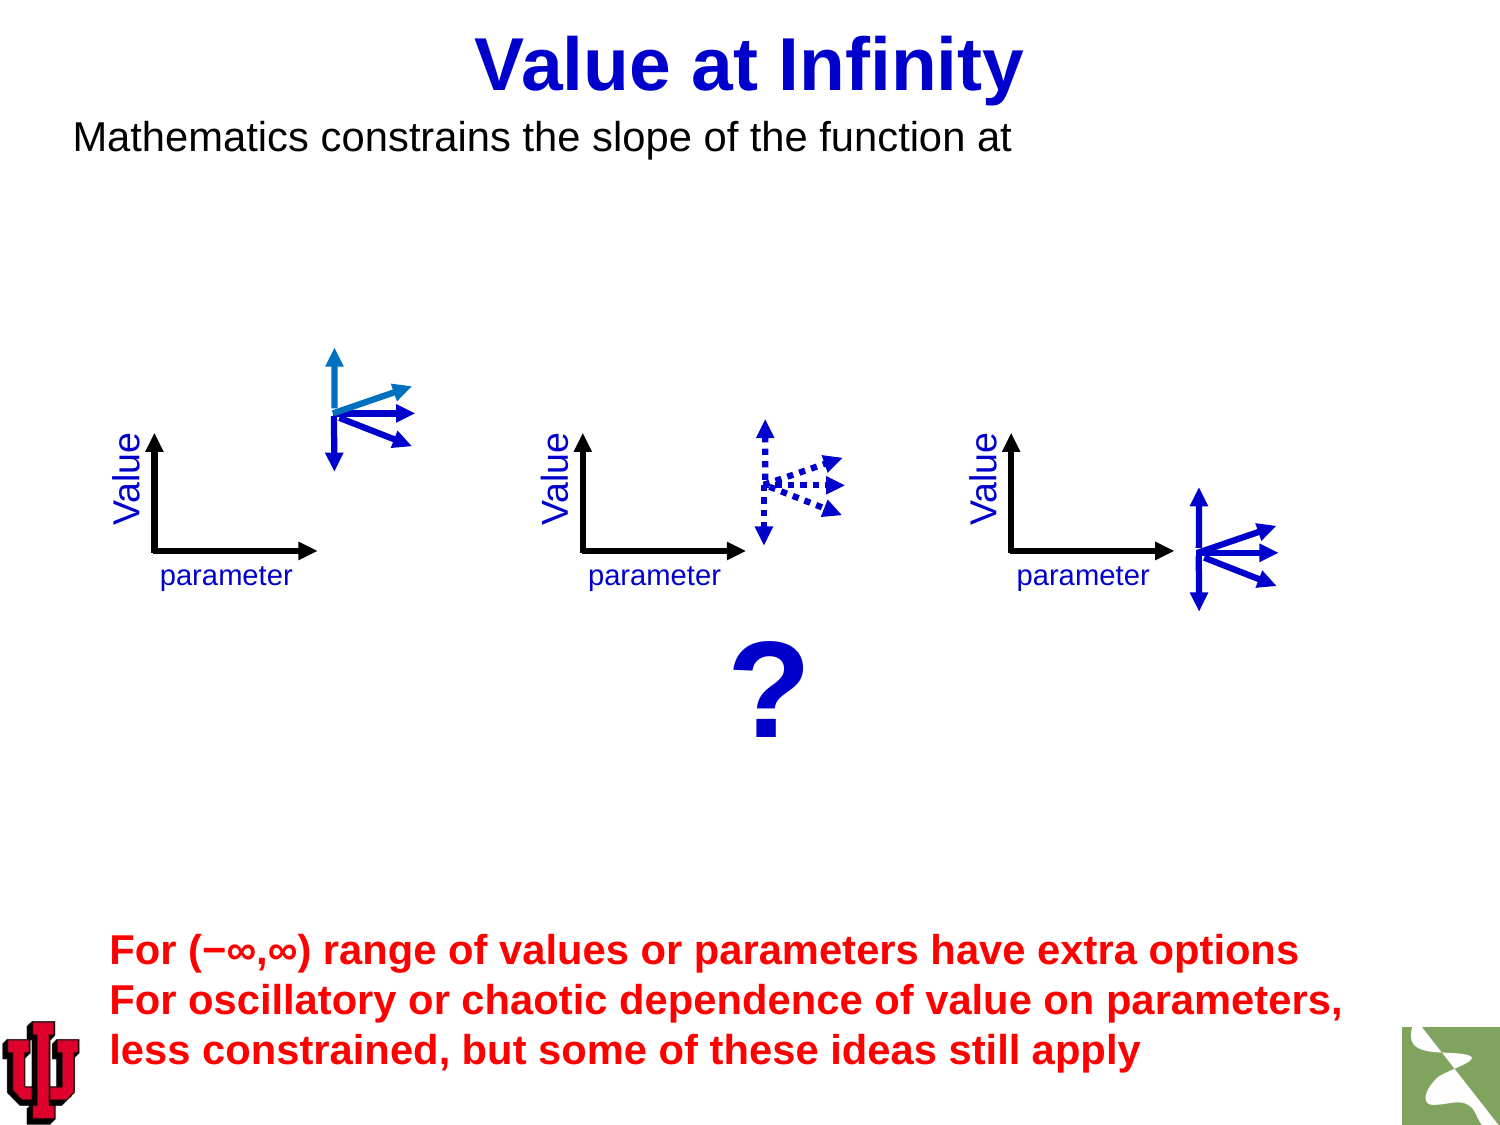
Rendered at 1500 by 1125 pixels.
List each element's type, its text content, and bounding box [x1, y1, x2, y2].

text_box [94, 347, 1279, 612]
title Value at Infinity [0, 0, 1500, 130]
picture [1402, 1027, 1500, 1125]
text_box ? [712, 620, 827, 773]
picture [0, 1020, 80, 1125]
text_box For (−∞,∞) range of values or parameters have extra options For oscillatory or chaotic dependence of value on parameters, less constrained, but some of these ideas still apply [94, 915, 1376, 1080]
